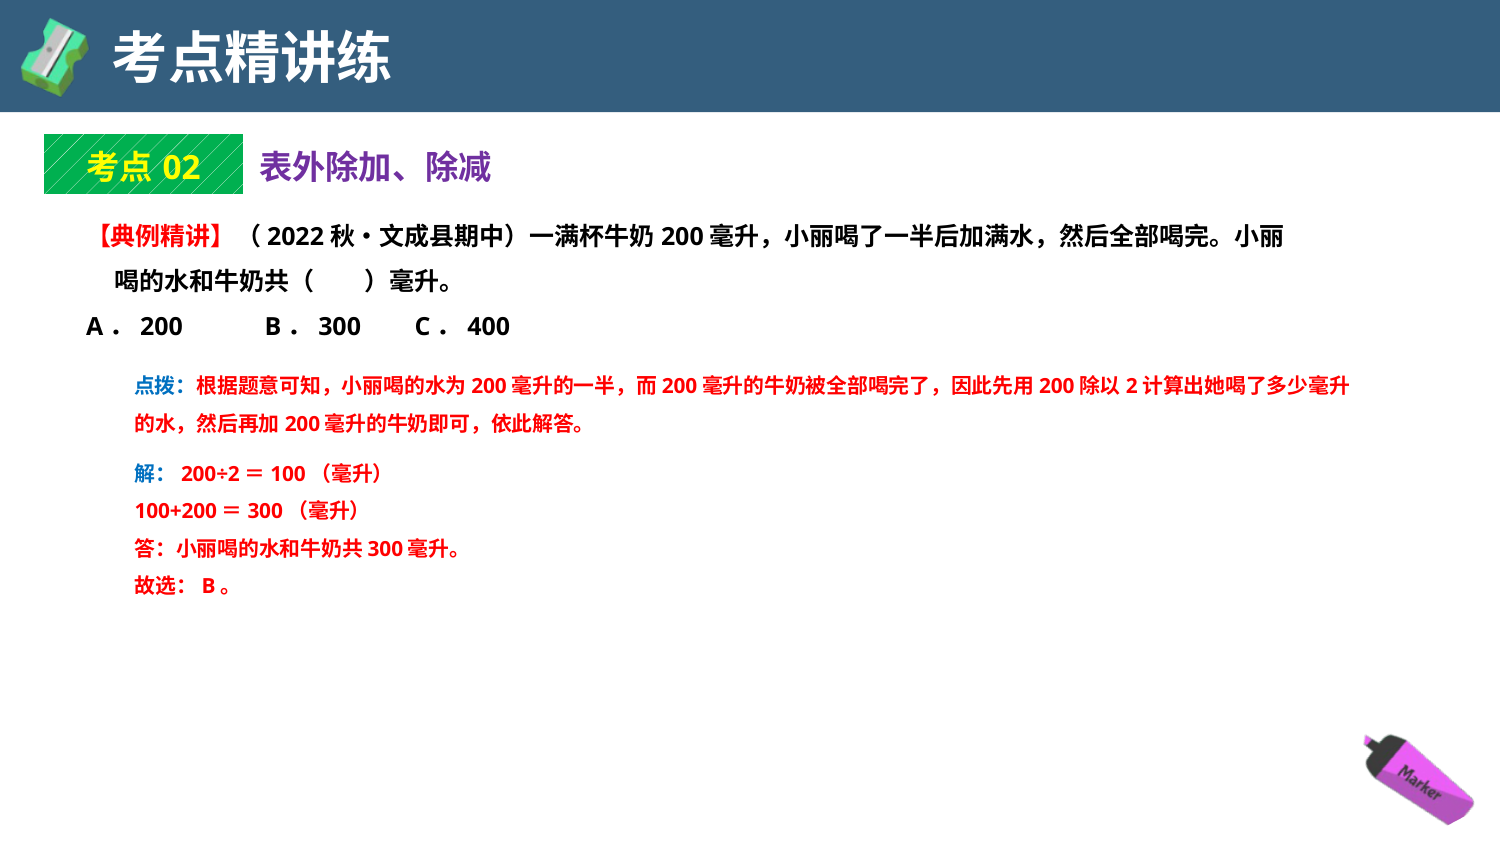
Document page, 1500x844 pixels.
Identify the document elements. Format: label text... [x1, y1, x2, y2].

picture [14, 17, 100, 103]
picture [1344, 700, 1479, 844]
table_header 考点02 [44, 134, 243, 194]
text_box 【典例精讲】（2022秋•文成县期中）一满杯牛奶200毫升，小丽喝了一半后加满水，然后全部喝完。小丽喝的水和牛奶共（ ）毫升。 A．200 B．300 C．400 [71, 198, 1311, 364]
text_box 解：200÷2＝100（毫升） 100+200＝300（毫升） 答：小丽喝的水和牛奶共300毫升。 故选：B。 [119, 440, 1424, 606]
text_box [0, 0, 1500, 113]
text_box 考点精讲练 [106, 9, 416, 104]
text_box 点拨：根据题意可知，小丽喝的水为200毫升的一半，而200毫升的牛奶被全部喝完了，因此先用200除以2计算出她喝了多少毫升的水，然后再加200毫升的牛奶即可，依此解答。 [119, 353, 1366, 422]
table_header 表外除加、除减 [245, 134, 904, 194]
